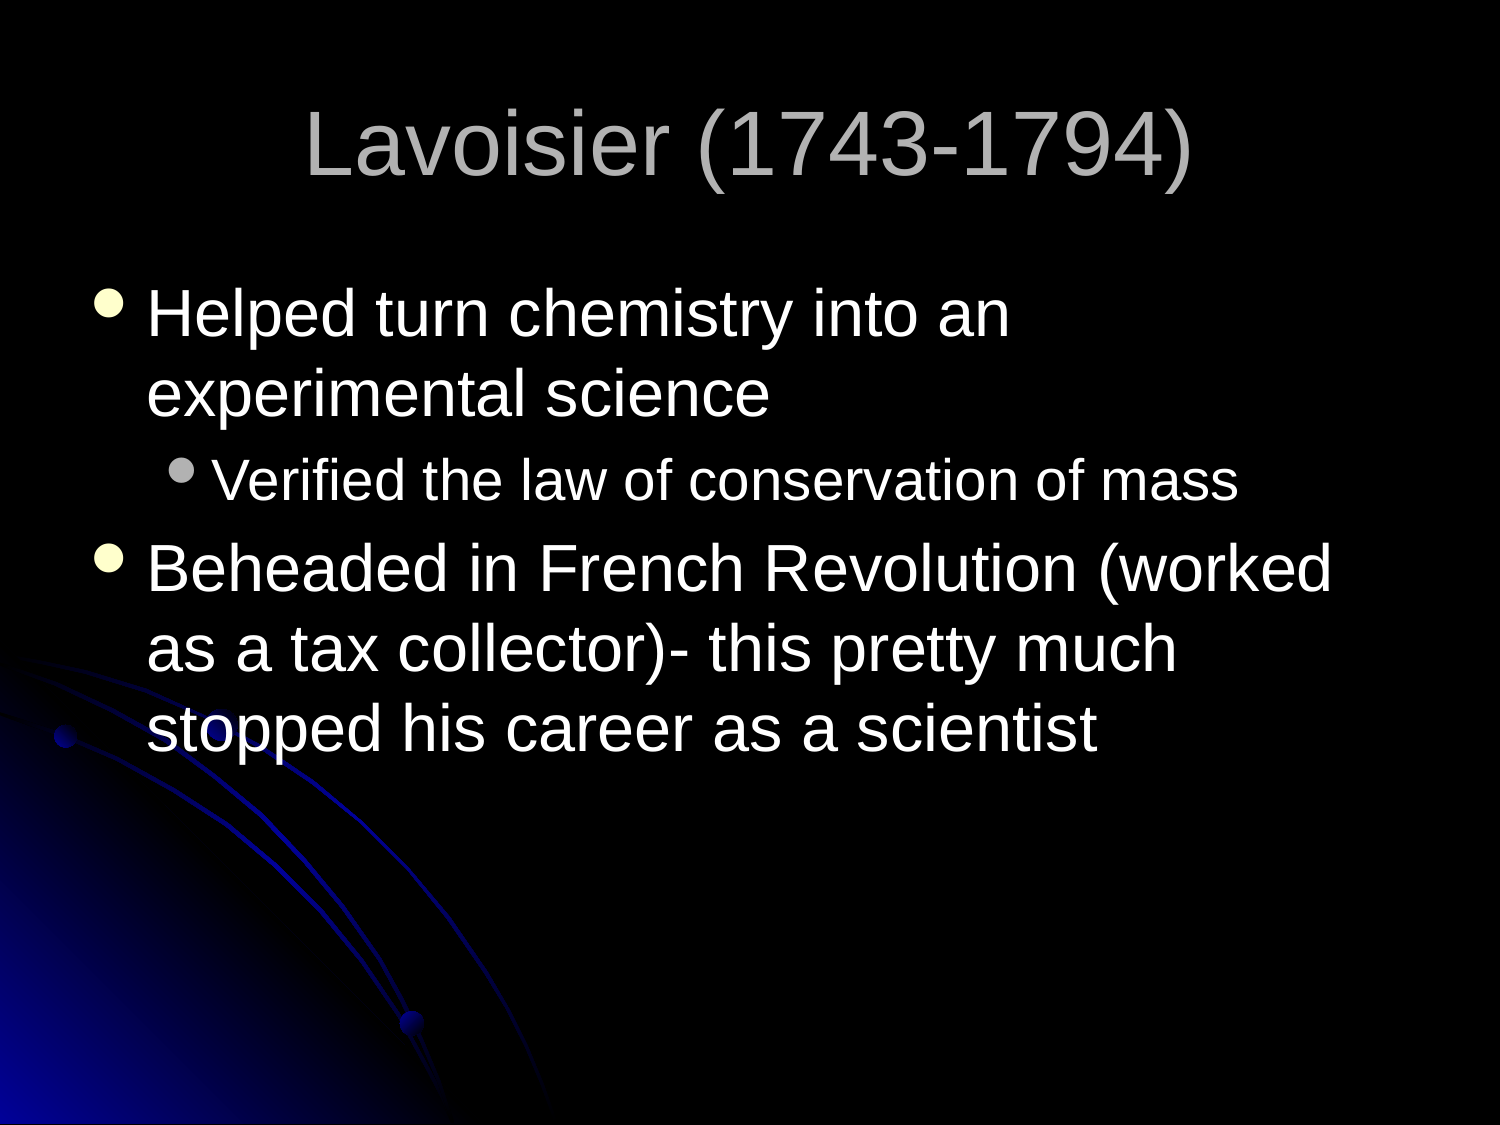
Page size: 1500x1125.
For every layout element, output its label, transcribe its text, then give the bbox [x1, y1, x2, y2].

list Helped turn chemistry into an experimental science Verified the law of conservation of mass Beheaded in French Revolution (worked as a tax collector)- this pretty much stopped his career as a scientist [74, 262, 1426, 1006]
title Lavoisier (1743-1794) [74, 45, 1426, 233]
